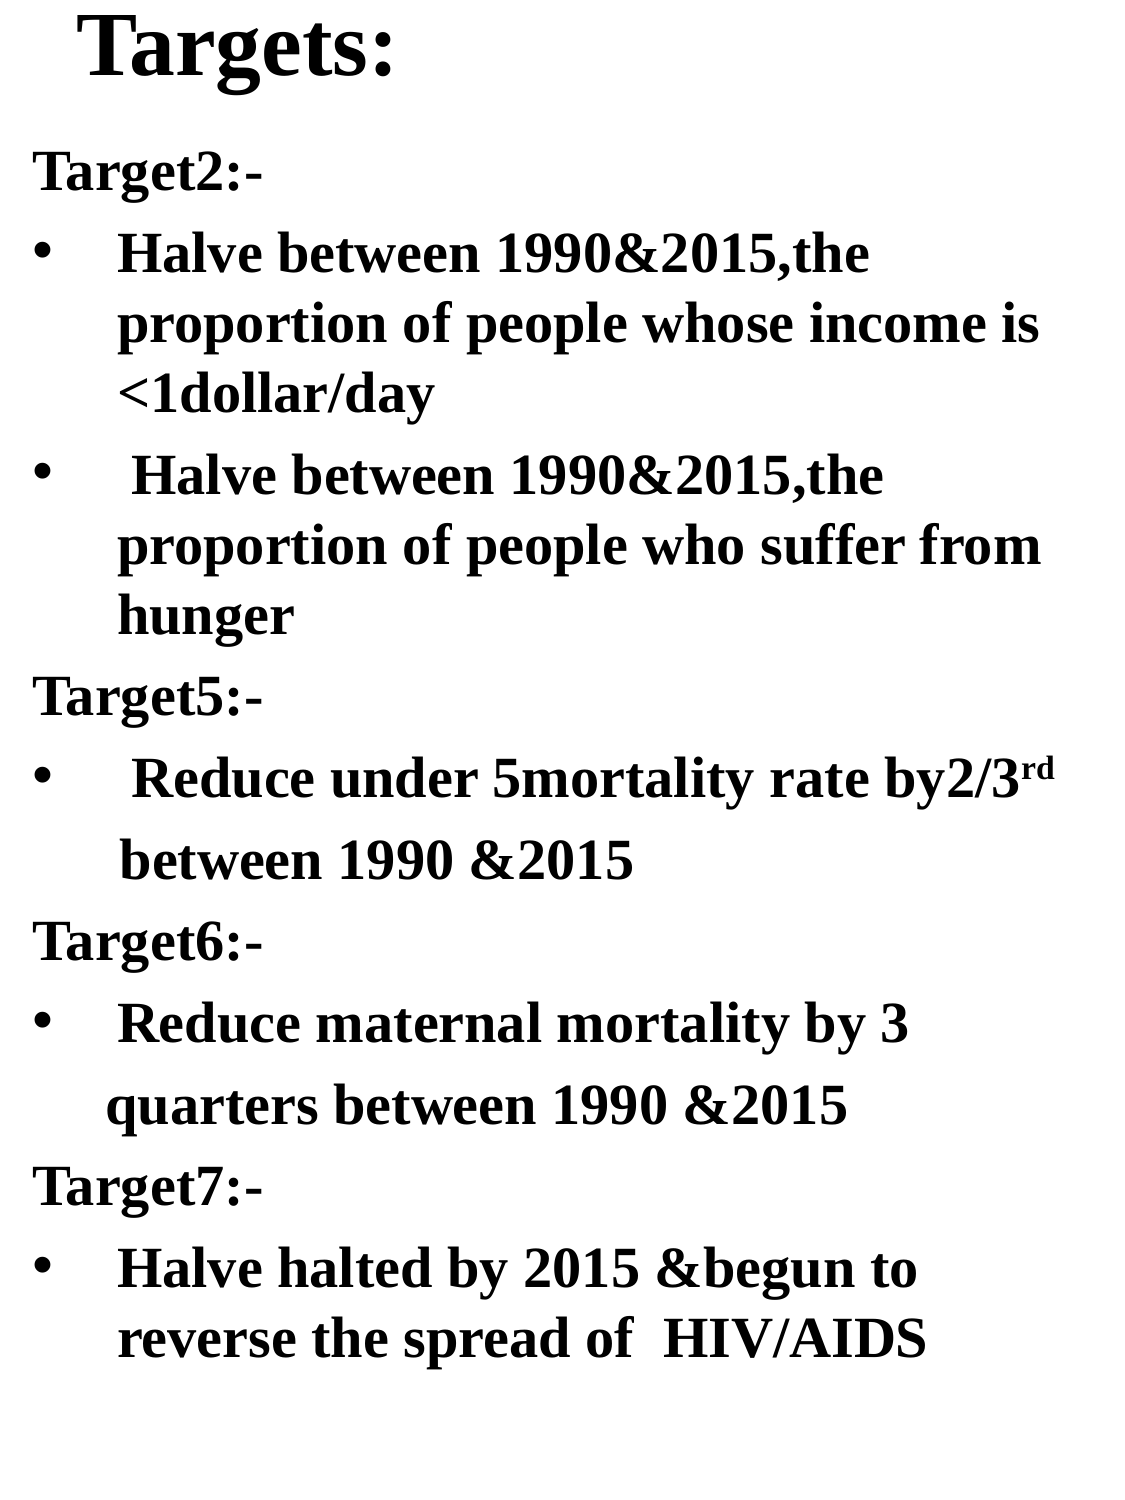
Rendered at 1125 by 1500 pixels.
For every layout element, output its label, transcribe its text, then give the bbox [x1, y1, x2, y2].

title Targets: [61, 0, 1074, 125]
list Target2:- Halve between 1990&2015,the proportion of people whose income is <1dollar/day Halve between 1990&2015,the proportion of people who suffer from hunger Target5:- Reduce under 5mortality rate by2/3rd between 1990 &2015 Target6:- Reduce maternal mortality by 3 quarters between 1990 &2015 Target7:- Halve halted by 2015 &begun to reverse the spread of HIV/AIDS [17, 125, 1090, 1454]
